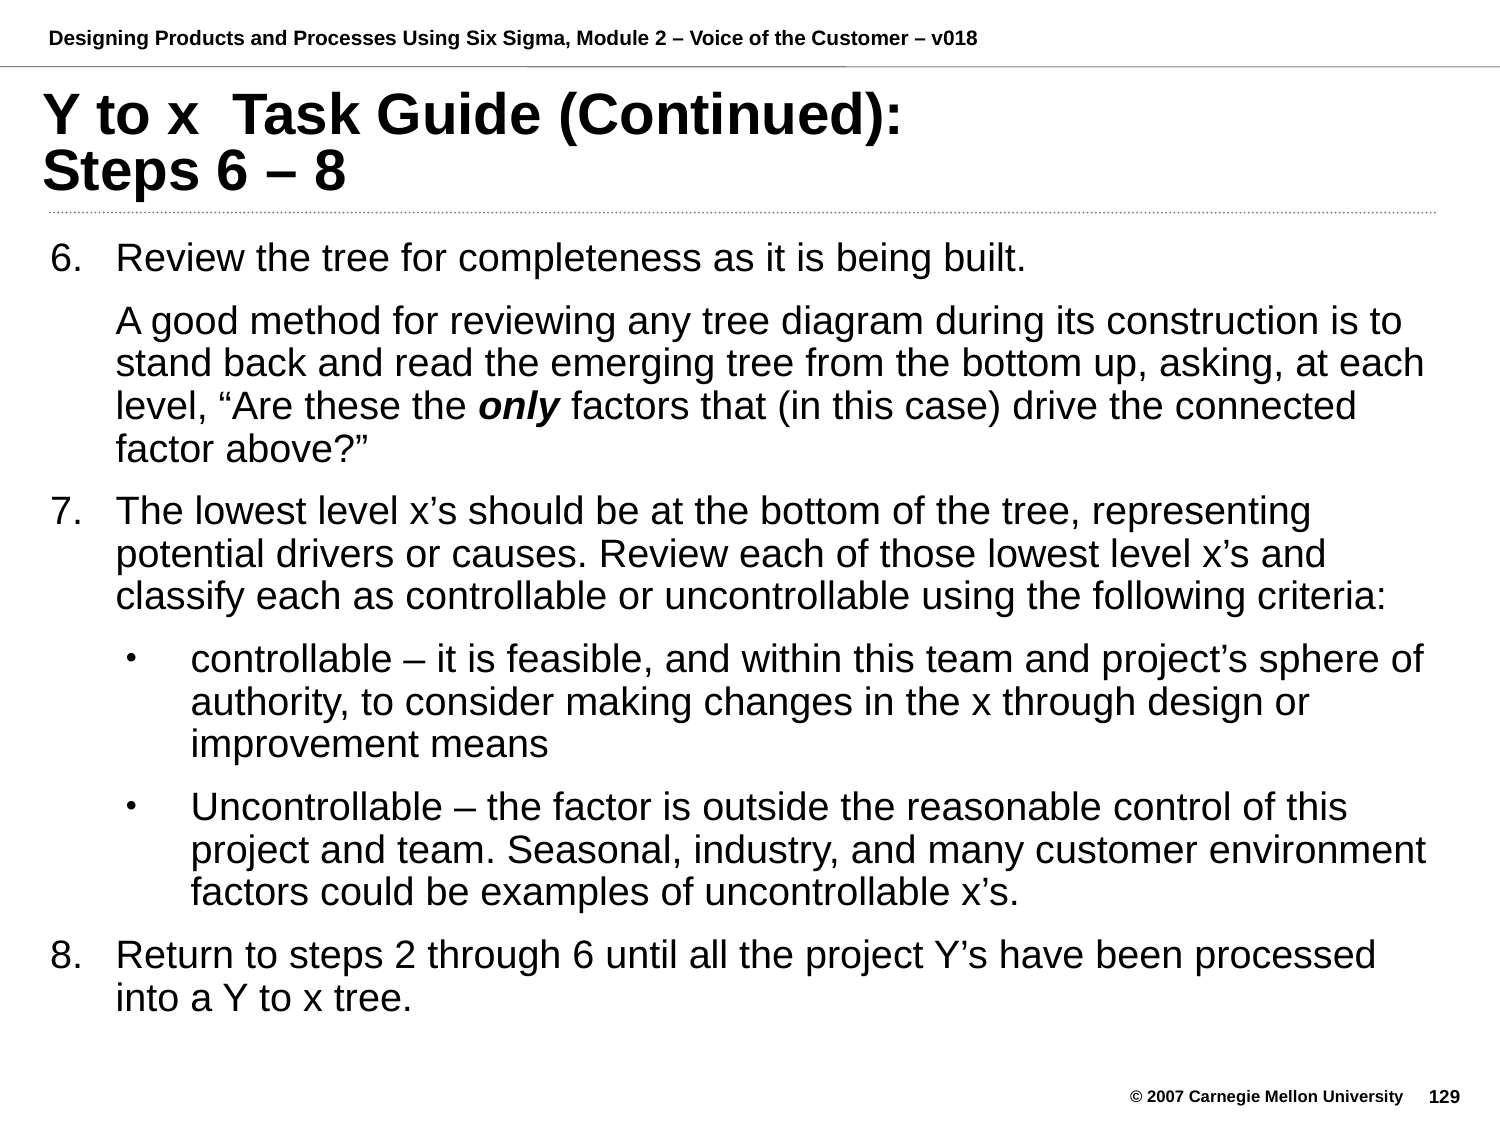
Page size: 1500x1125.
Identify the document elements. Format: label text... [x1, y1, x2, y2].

title Y to x Task Guide (Continued): Steps 6 – 8 [42, 89, 1438, 202]
list Review the tree for completeness as it is being built. A good method for reviewing any tree diagram during its construction is to stand back and read the emerging tree from the bottom up, asking, at each level, “Are these the only factors that (in this case) drive the connected factor above?” The lowest level x’s should be at the bottom of the tree, representing potential drivers or causes. Review each of those lowest level x’s and classify each as controllable or uncontrollable using the following criteria: controllable – it is feasible, and within this team and project’s sphere of authority, to consider making changes in the x through design or improvement means Uncontrollable – the factor is outside the reasonable control of this project and team. Seasonal, industry, and many customer environment factors could be examples of uncontrollable x’s. Return to steps 2 through 6 until all the project Y’s have been processed into a Y to x tree. [50, 237, 1437, 1081]
